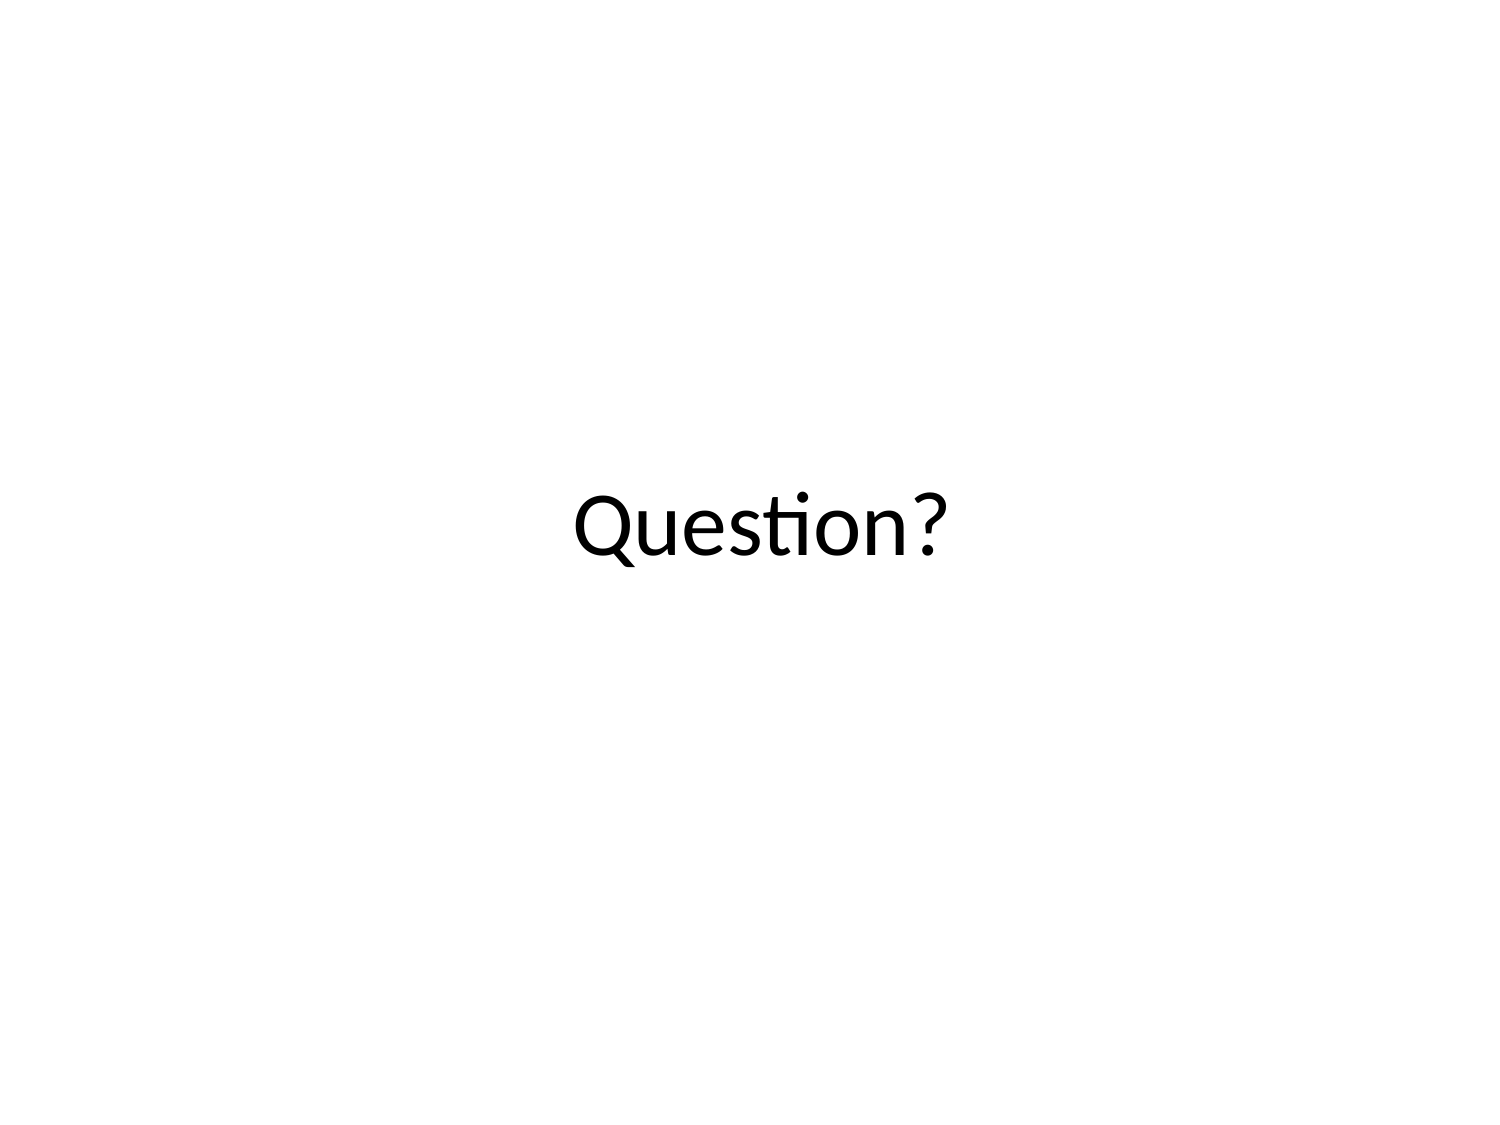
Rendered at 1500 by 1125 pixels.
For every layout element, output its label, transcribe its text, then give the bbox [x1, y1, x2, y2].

title Question? [87, 425, 1438, 613]
